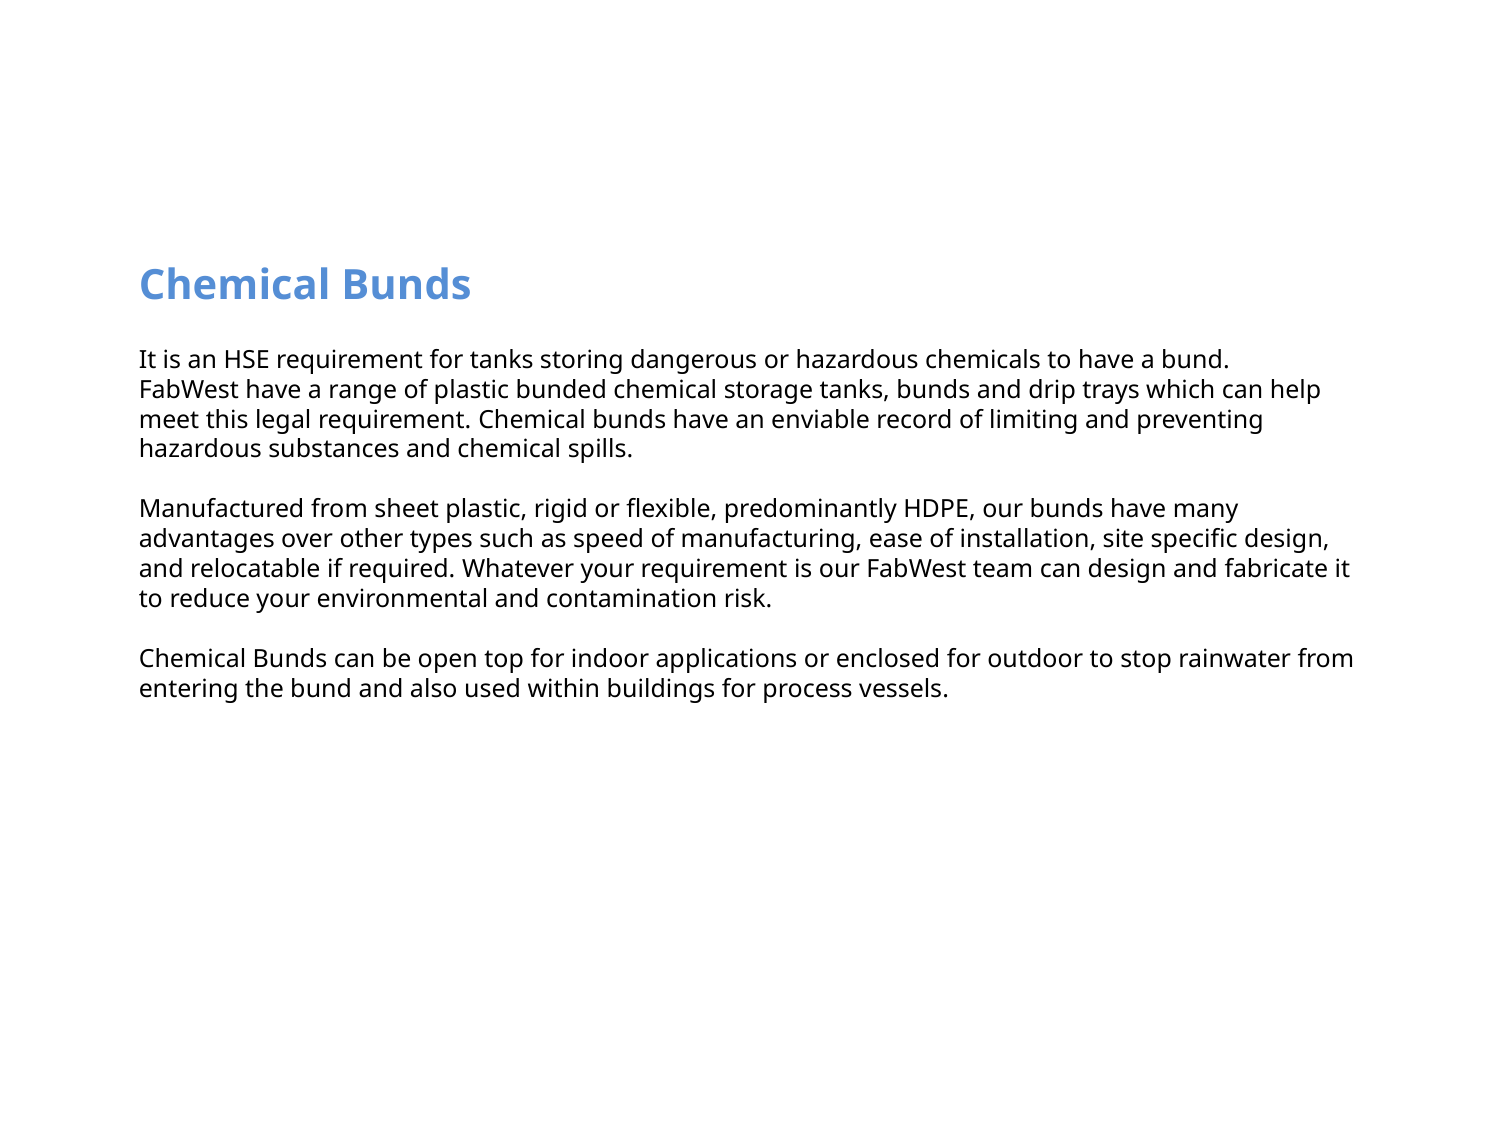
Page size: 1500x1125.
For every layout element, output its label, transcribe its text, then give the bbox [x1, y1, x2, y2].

text_box Chemical Bunds It is an HSE requirement for tanks storing dangerous or hazardous chemicals to have a bund. FabWest have a range of plastic bunded chemical storage tanks, bunds and drip trays which can help meet this legal requirement. Chemical bunds have an enviable record of limiting and preventing hazardous substances and chemical spills. Manufactured from sheet plastic, rigid or flexible, predominantly HDPE, our bunds have many advantages over other types such as speed of manufacturing, ease of installation, site specific design, and relocatable if required. Whatever your requirement is our FabWest team can design and fabricate it to reduce your environmental and contamination risk. Chemical Bunds can be open top for indoor applications or enclosed for outdoor to stop rainwater from entering the bund and also used within buildings for process vessels. [123, 250, 1376, 710]
